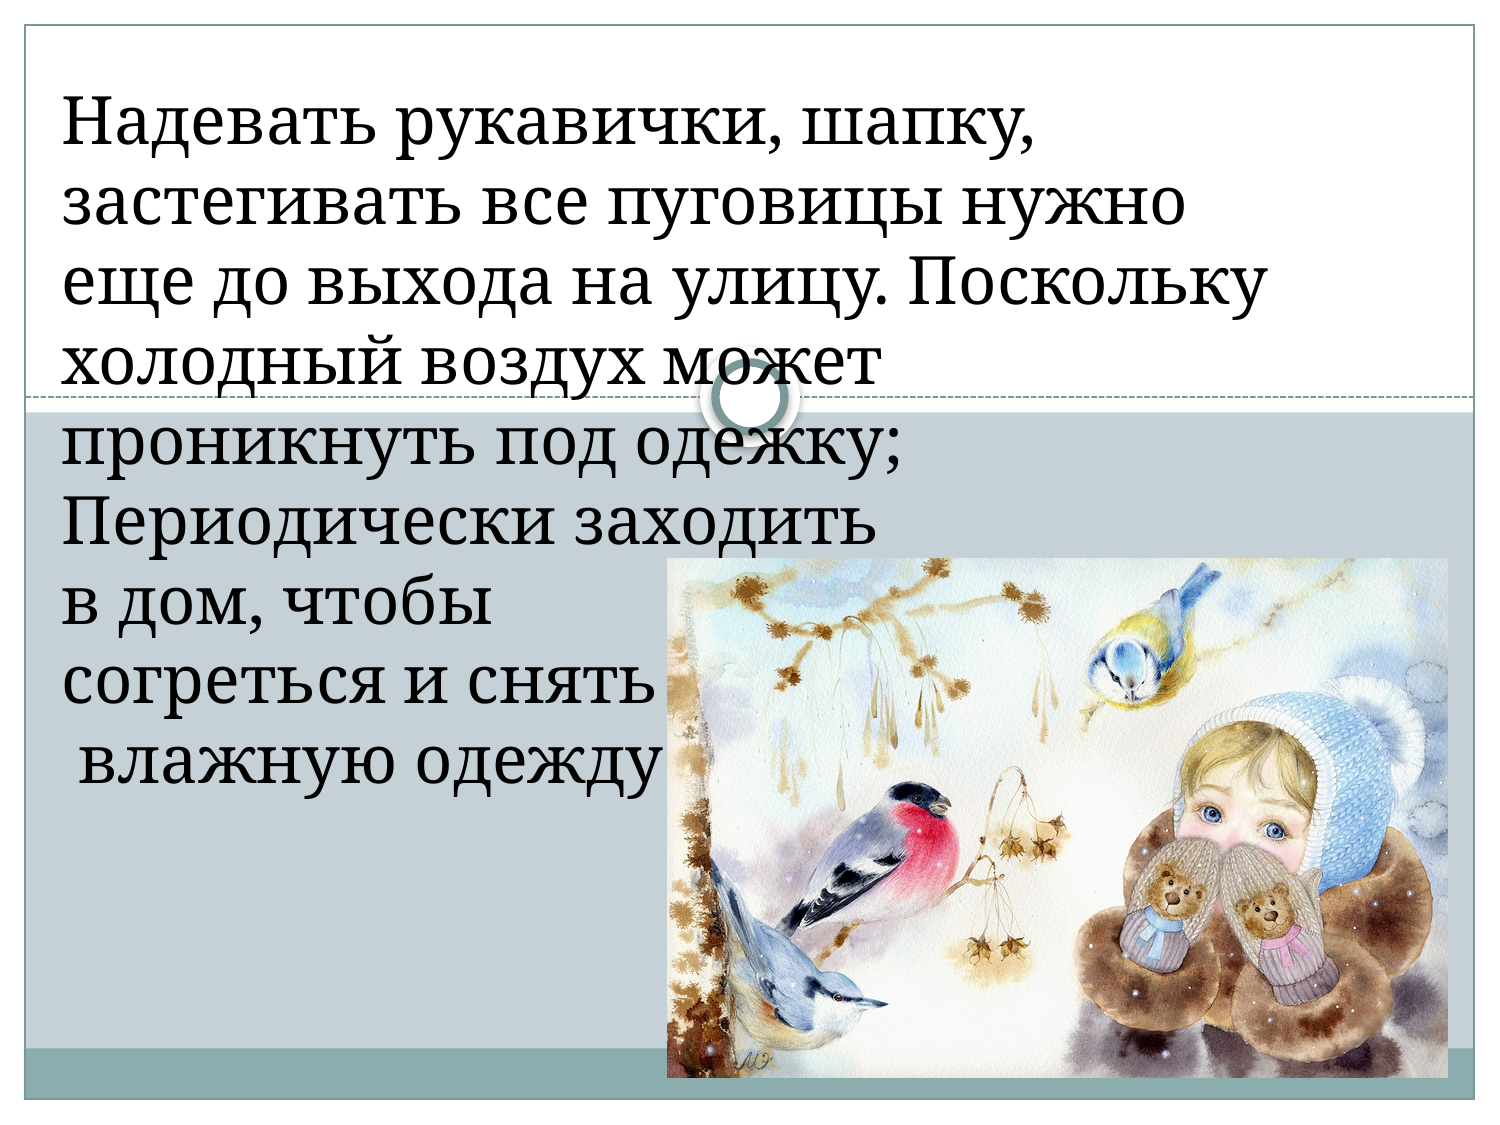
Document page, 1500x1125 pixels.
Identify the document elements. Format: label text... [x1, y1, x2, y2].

text_box Надевать рукавички, шапку, застегивать все пуговицы нужно еще до выхода на улицу. Поскольку холодный воздух может проникнуть под одежку; Периодически заходить в дом, чтобы согреться и снять влажную одежду [46, 70, 1290, 805]
picture [667, 558, 1448, 1079]
